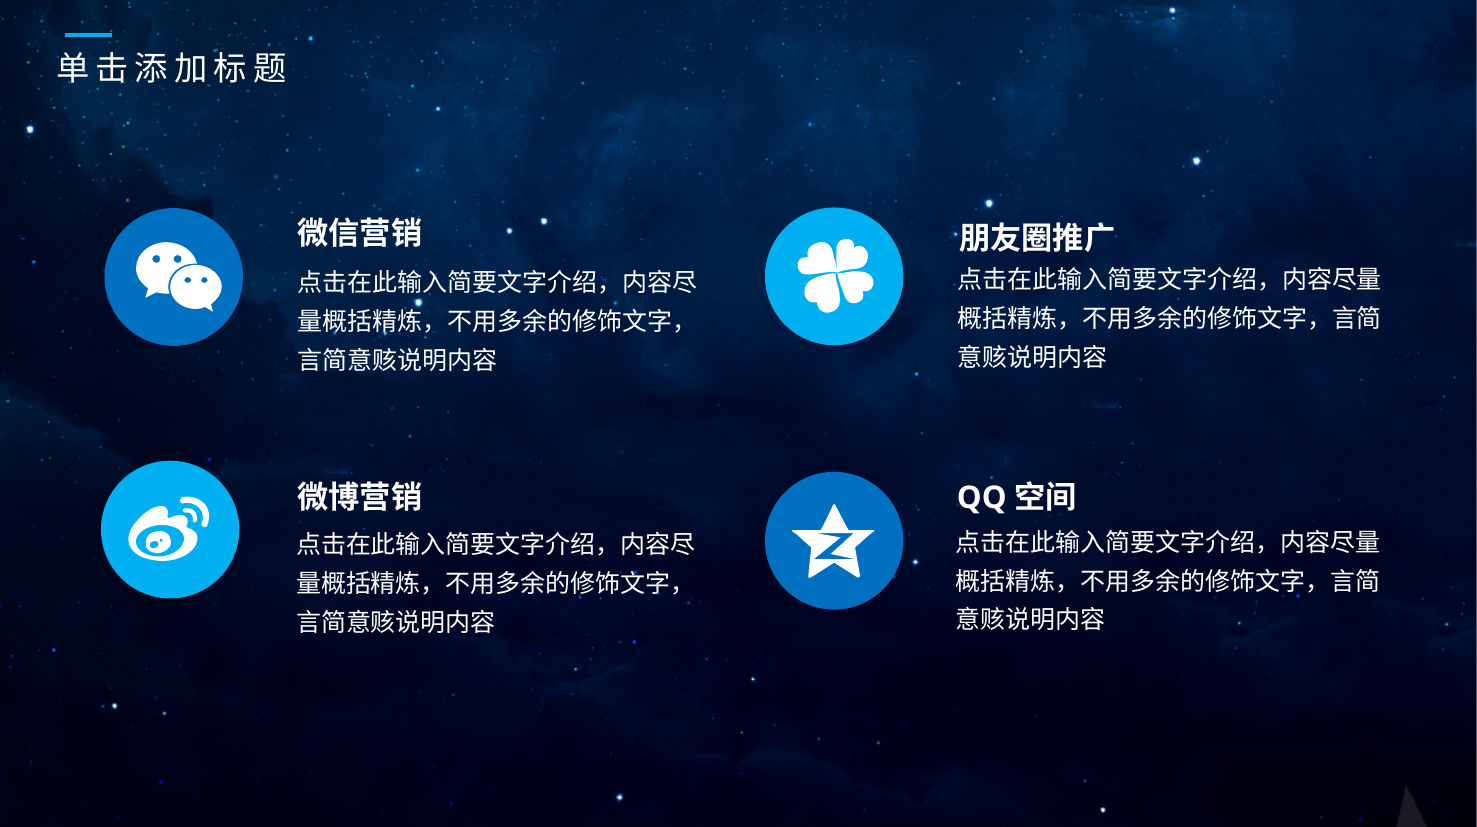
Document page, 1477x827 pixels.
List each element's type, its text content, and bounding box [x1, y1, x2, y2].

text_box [764, 471, 904, 610]
text_box 微博营销 [286, 471, 434, 514]
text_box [100, 460, 240, 599]
text_box 点击在此输入简要文字介绍，内容尽量概括精炼，不用多余的修饰文字，言简意赅说明内容 [946, 249, 1394, 378]
text_box QQ空间 [945, 471, 1088, 511]
text_box 点击在此输入简要文字介绍，内容尽量概括精炼，不用多余的修饰文字，言简意赅说明内容 [284, 514, 727, 643]
text_box 点击在此输入简要文字介绍，内容尽量概括精炼，不用多余的修饰文字，言简意赅说明内容 [286, 252, 731, 380]
text_box 单击添加标题 [41, 49, 313, 95]
picture [0, 0, 1477, 827]
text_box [104, 207, 244, 347]
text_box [764, 207, 904, 346]
text_box 微信营销 [286, 208, 434, 252]
text_box 朋友圈推广 [948, 213, 1127, 249]
text_box 点击在此输入简要文字介绍，内容尽量概括精炼，不用多余的修饰文字，言简意赅说明内容 [944, 511, 1394, 640]
